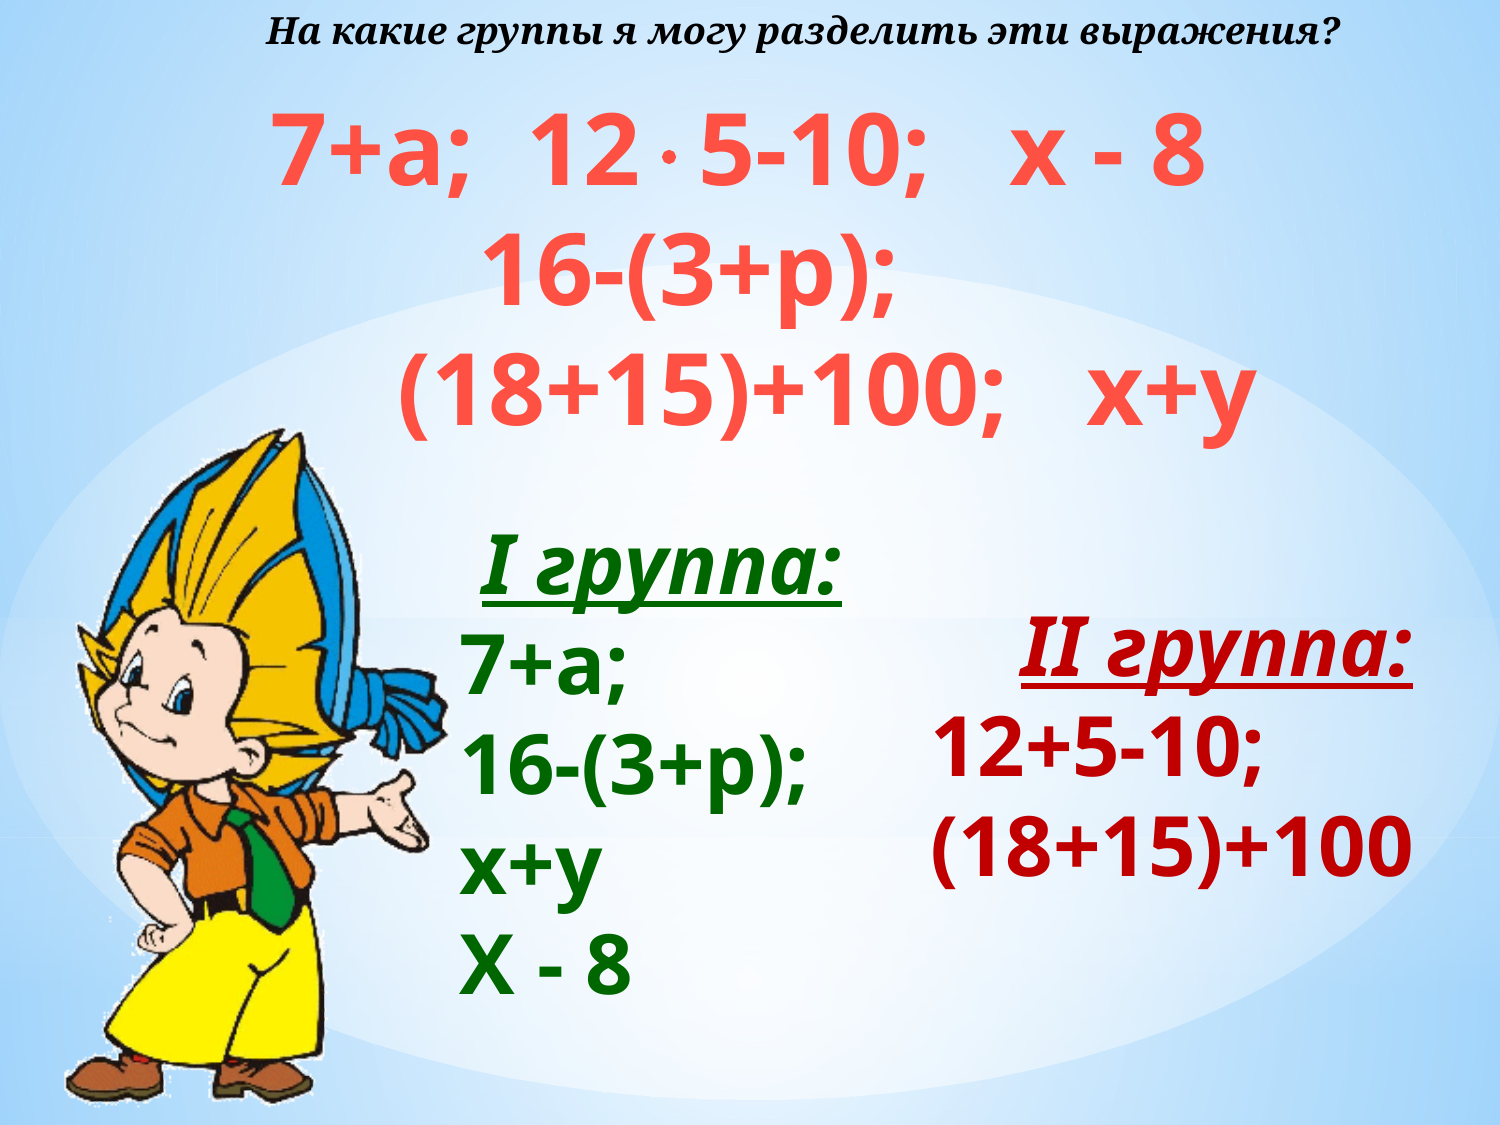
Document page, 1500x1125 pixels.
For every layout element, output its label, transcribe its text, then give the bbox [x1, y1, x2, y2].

text_box 7+a; 125-10; х - 8 16-(3+p); (18+15)+100; x+y [256, 78, 1427, 454]
text_box I группа: 7+a; 16-(3+p); x+y Х - 8 [459, 503, 879, 1019]
text_box На какие группы я могу разделить эти выражения? [117, 0, 1500, 60]
text_box II группа: 12+5-10; (18+15)+100 [915, 586, 1500, 901]
picture [58, 421, 454, 1114]
